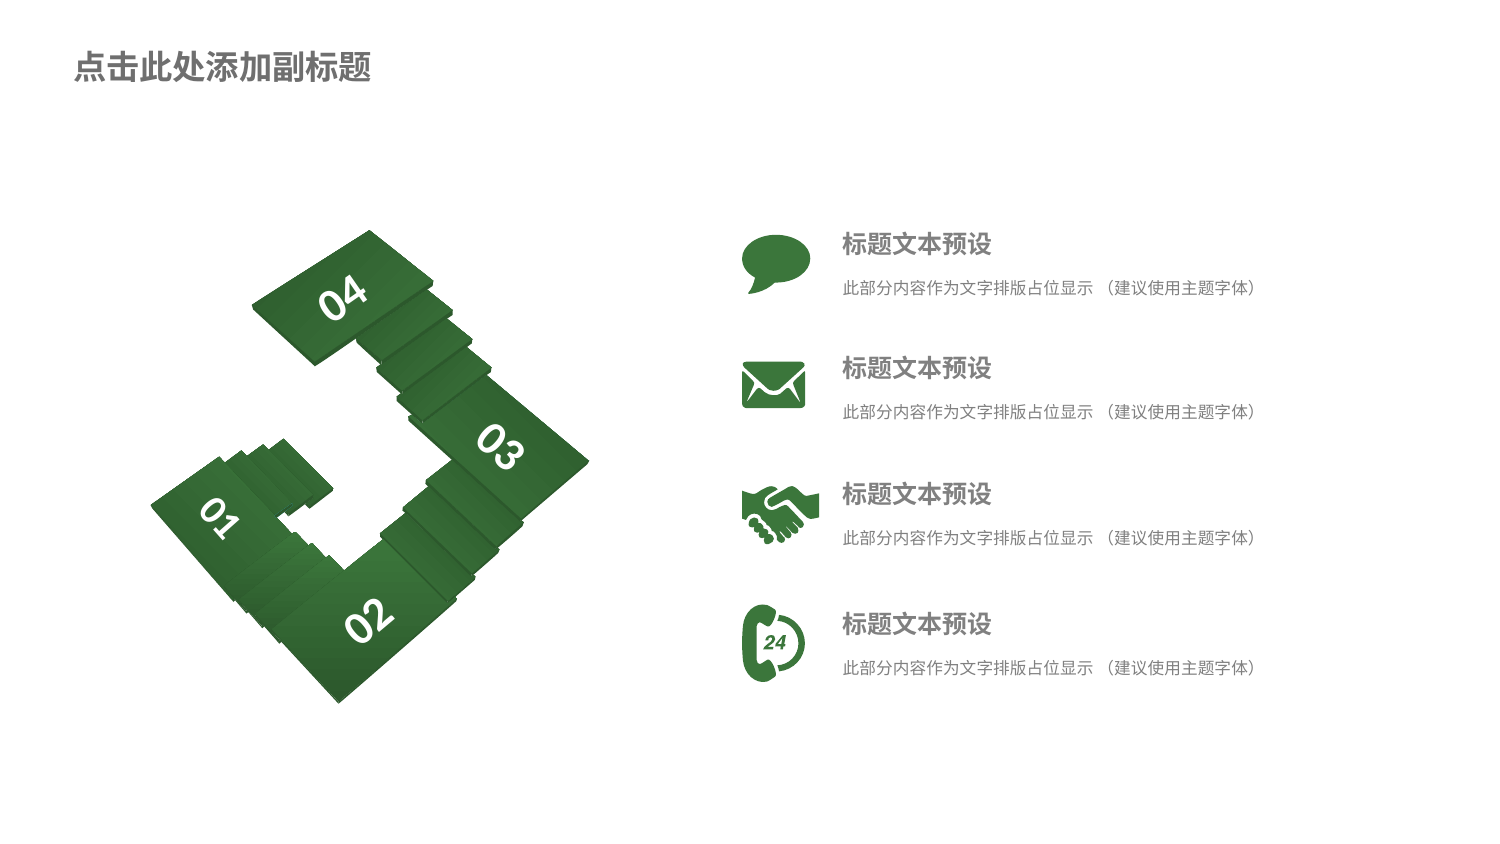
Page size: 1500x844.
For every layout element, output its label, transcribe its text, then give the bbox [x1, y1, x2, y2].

text_box 点击此处添加副标题 [53, 36, 786, 97]
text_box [818, 603, 1366, 688]
text_box [742, 604, 776, 682]
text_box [150, 229, 589, 704]
text_box [748, 517, 774, 545]
text_box [767, 486, 813, 519]
text_box [742, 361, 805, 391]
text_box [818, 472, 1366, 558]
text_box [818, 222, 1366, 308]
text_box [777, 614, 805, 672]
text_box [742, 371, 806, 409]
text_box [775, 635, 786, 650]
text_box [742, 486, 804, 543]
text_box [818, 346, 1366, 432]
text_box [742, 234, 811, 294]
